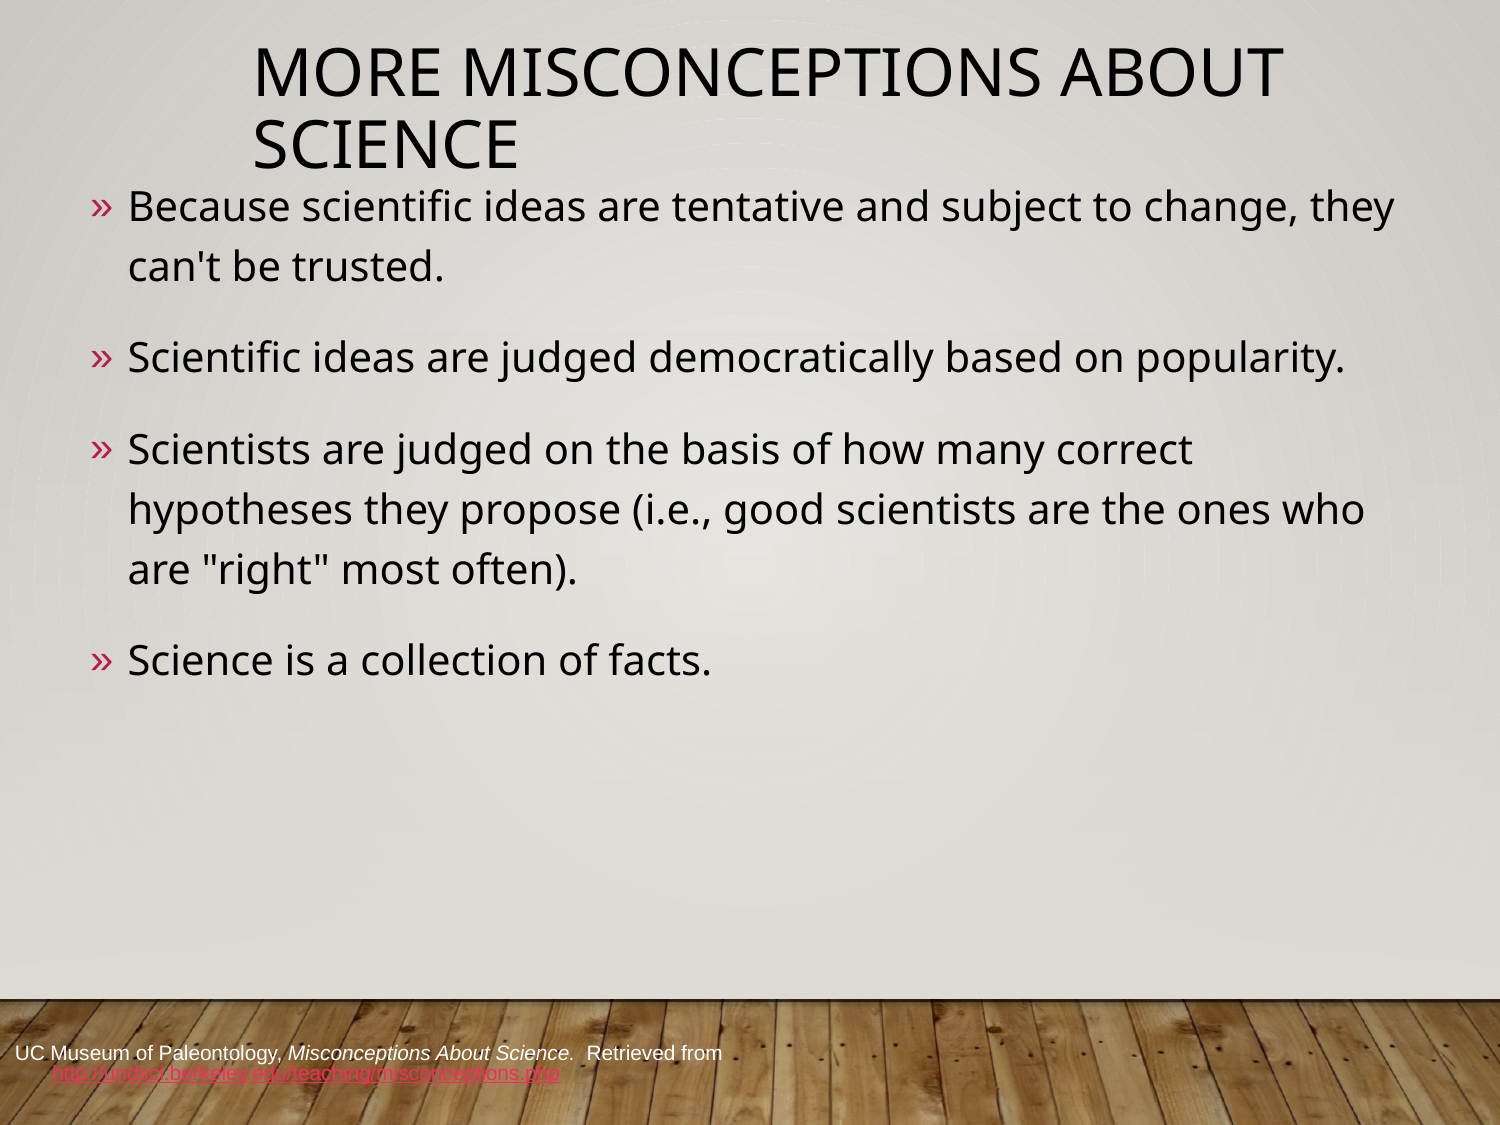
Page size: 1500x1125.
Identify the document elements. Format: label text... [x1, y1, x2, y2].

picture [0, 999, 1500, 1125]
title More misconceptions about science [237, 31, 1316, 162]
text_box UC Museum of Paleontology, Misconceptions About Science. Retrieved from http://undsci.berkeley.edu/teaching/misconceptions.php [0, 1037, 1038, 1093]
list Because scientific ideas are tentative and subject to change, they can't be trusted. Scientific ideas are judged democratically based on popularity. Scientists are judged on the basis of how many correct hypotheses they propose (i.e., good scientists are the ones who are "right" most often). Science is a collection of facts. [75, 162, 1425, 905]
